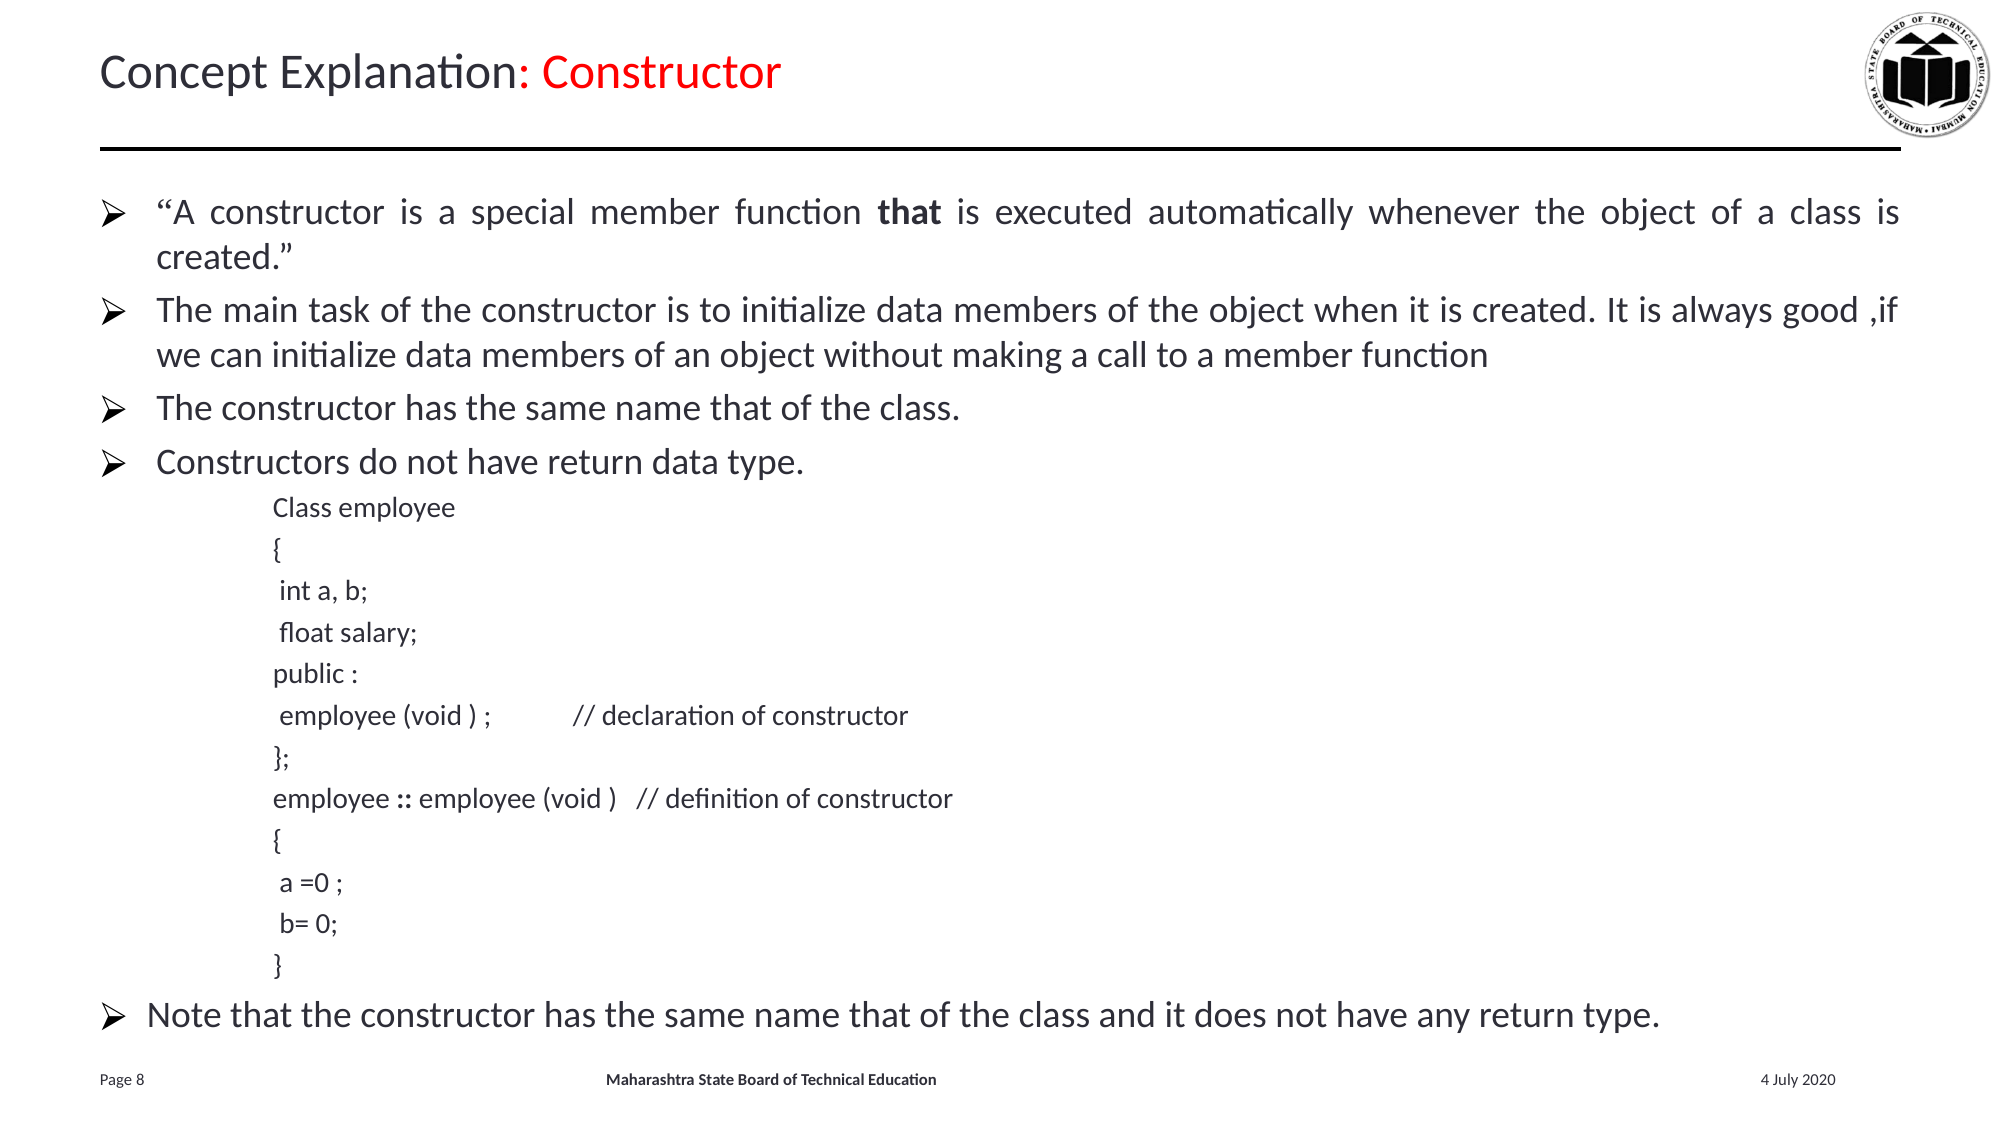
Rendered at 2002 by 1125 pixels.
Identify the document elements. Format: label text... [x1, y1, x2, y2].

picture [1852, 0, 2001, 149]
text_box ‹#› [1605, 951, 1685, 1040]
list “A constructor is a special member function that is executed automatically whenever the object of a class is created.” The main task of the constructor is to initialize data members of the object when it is created. It is always good ,if we can initialize data members of an object without making a call to a member function The constructor has the same name that of the class. Constructors do not have return data type. Class employee { int a, b; float salary; public : employee (void ) ; // declaration of constructor }; employee :: employee (void ) // definition of constructor { a =0 ; b= 0; } Note that the constructor has the same name that of the class and it does not have any return type. [100, 186, 1901, 1077]
title Concept Explanation: Constructor [100, 48, 1901, 146]
